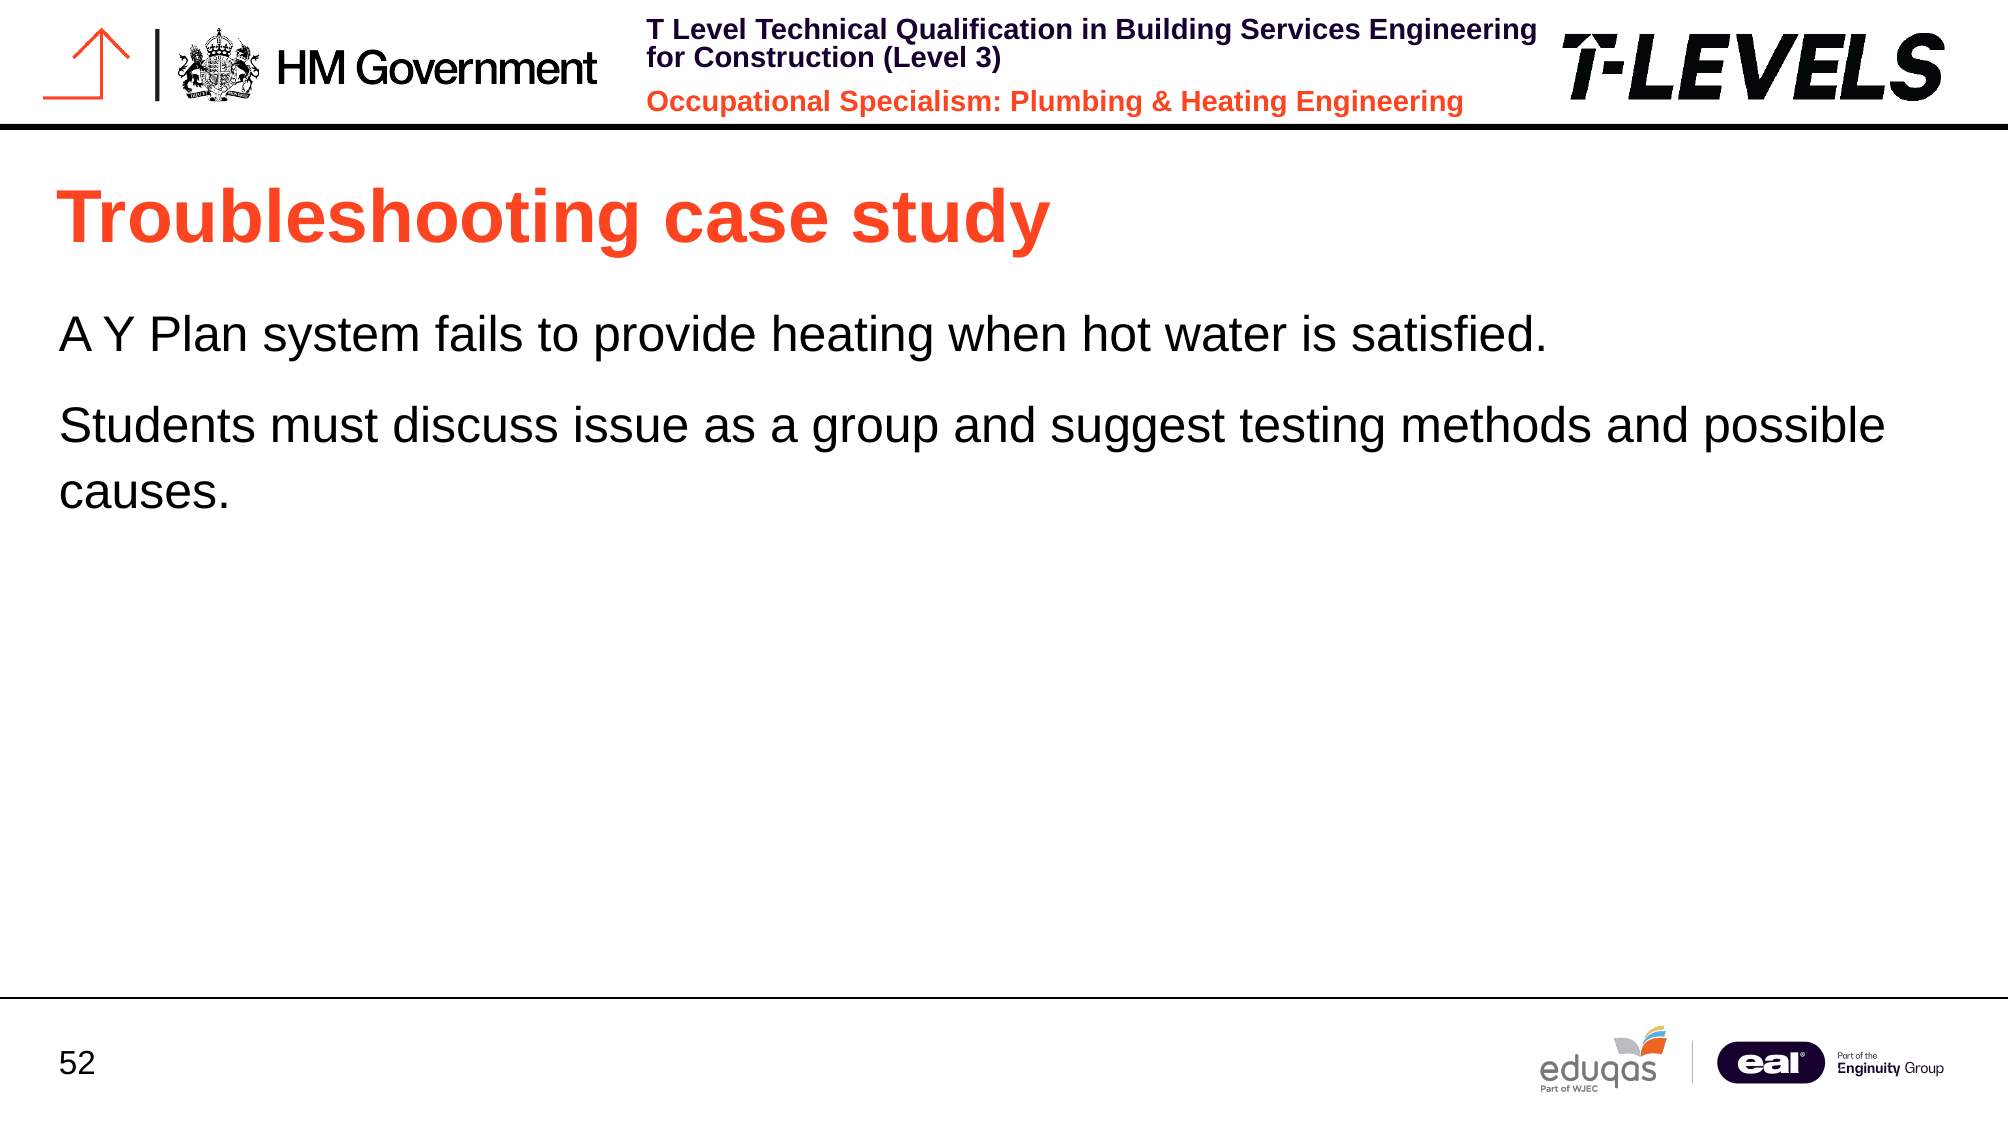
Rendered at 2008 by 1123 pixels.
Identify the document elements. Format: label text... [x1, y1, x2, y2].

picture [1535, 1021, 1949, 1097]
picture [1543, 25, 1964, 108]
picture [38, 27, 136, 100]
title Troubleshooting case study [41, 111, 1949, 314]
picture [155, 28, 597, 102]
list A Y Plan system fails to provide heating when hot water is satisfied. Students must discuss issue as a group and suggest testing methods and possible causes. [59, 295, 1949, 975]
